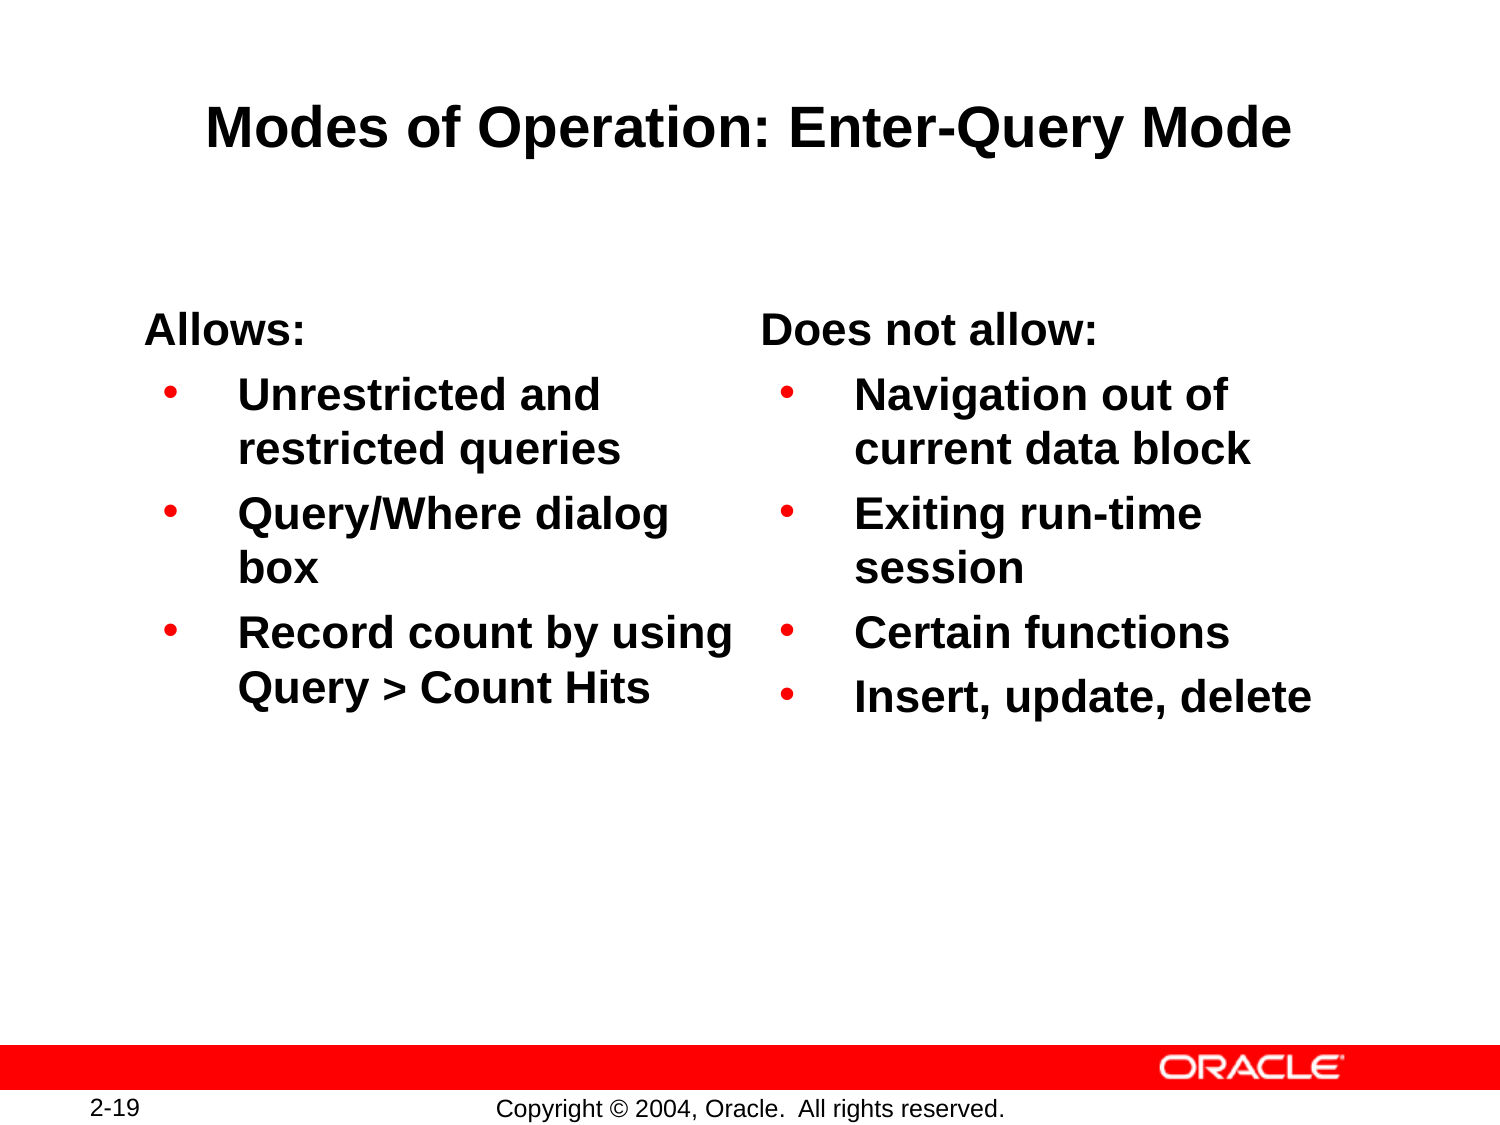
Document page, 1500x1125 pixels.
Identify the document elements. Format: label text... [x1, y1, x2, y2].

title Modes of Operation: Enter-Query Mode [149, 87, 1351, 232]
list Allows: Unrestricted and restricted queries Query/Where dialog box Record count by using Query > Count Hits [141, 297, 751, 720]
list Does not allow: Navigation out of current data block Exiting run-time session Certain functions Insert, update, delete [758, 297, 1351, 731]
